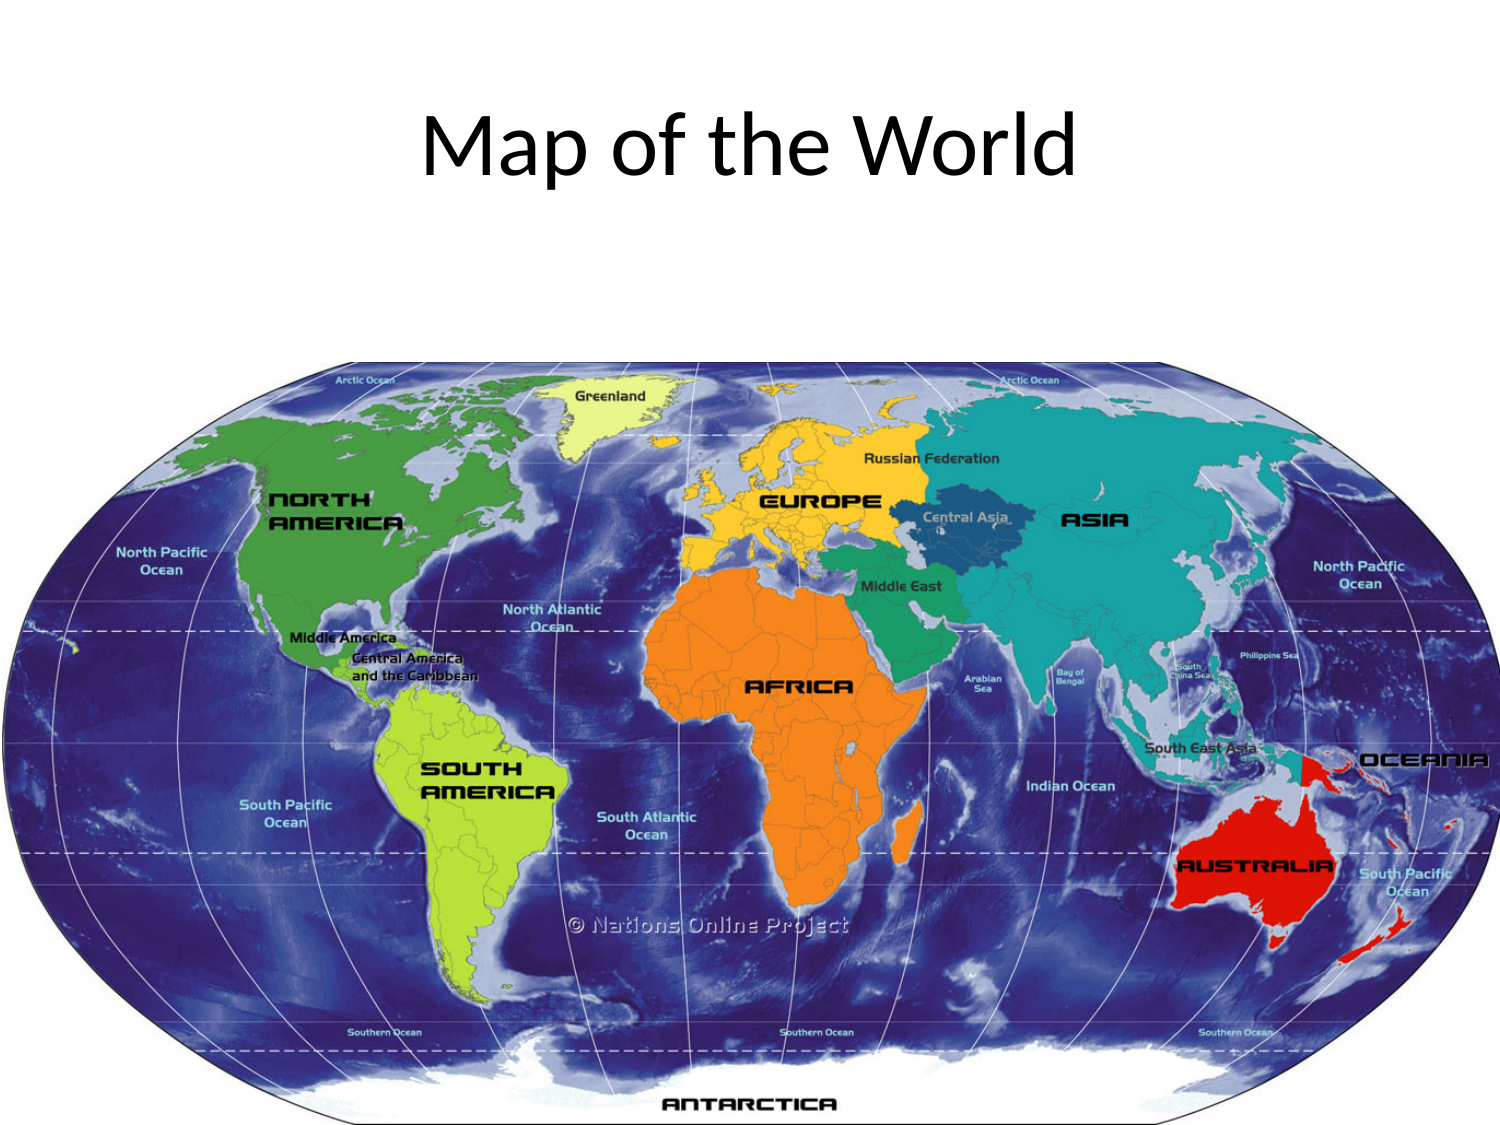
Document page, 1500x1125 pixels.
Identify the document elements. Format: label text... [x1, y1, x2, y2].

title Map of the World [75, 45, 1425, 233]
picture [2, 362, 1500, 1125]
